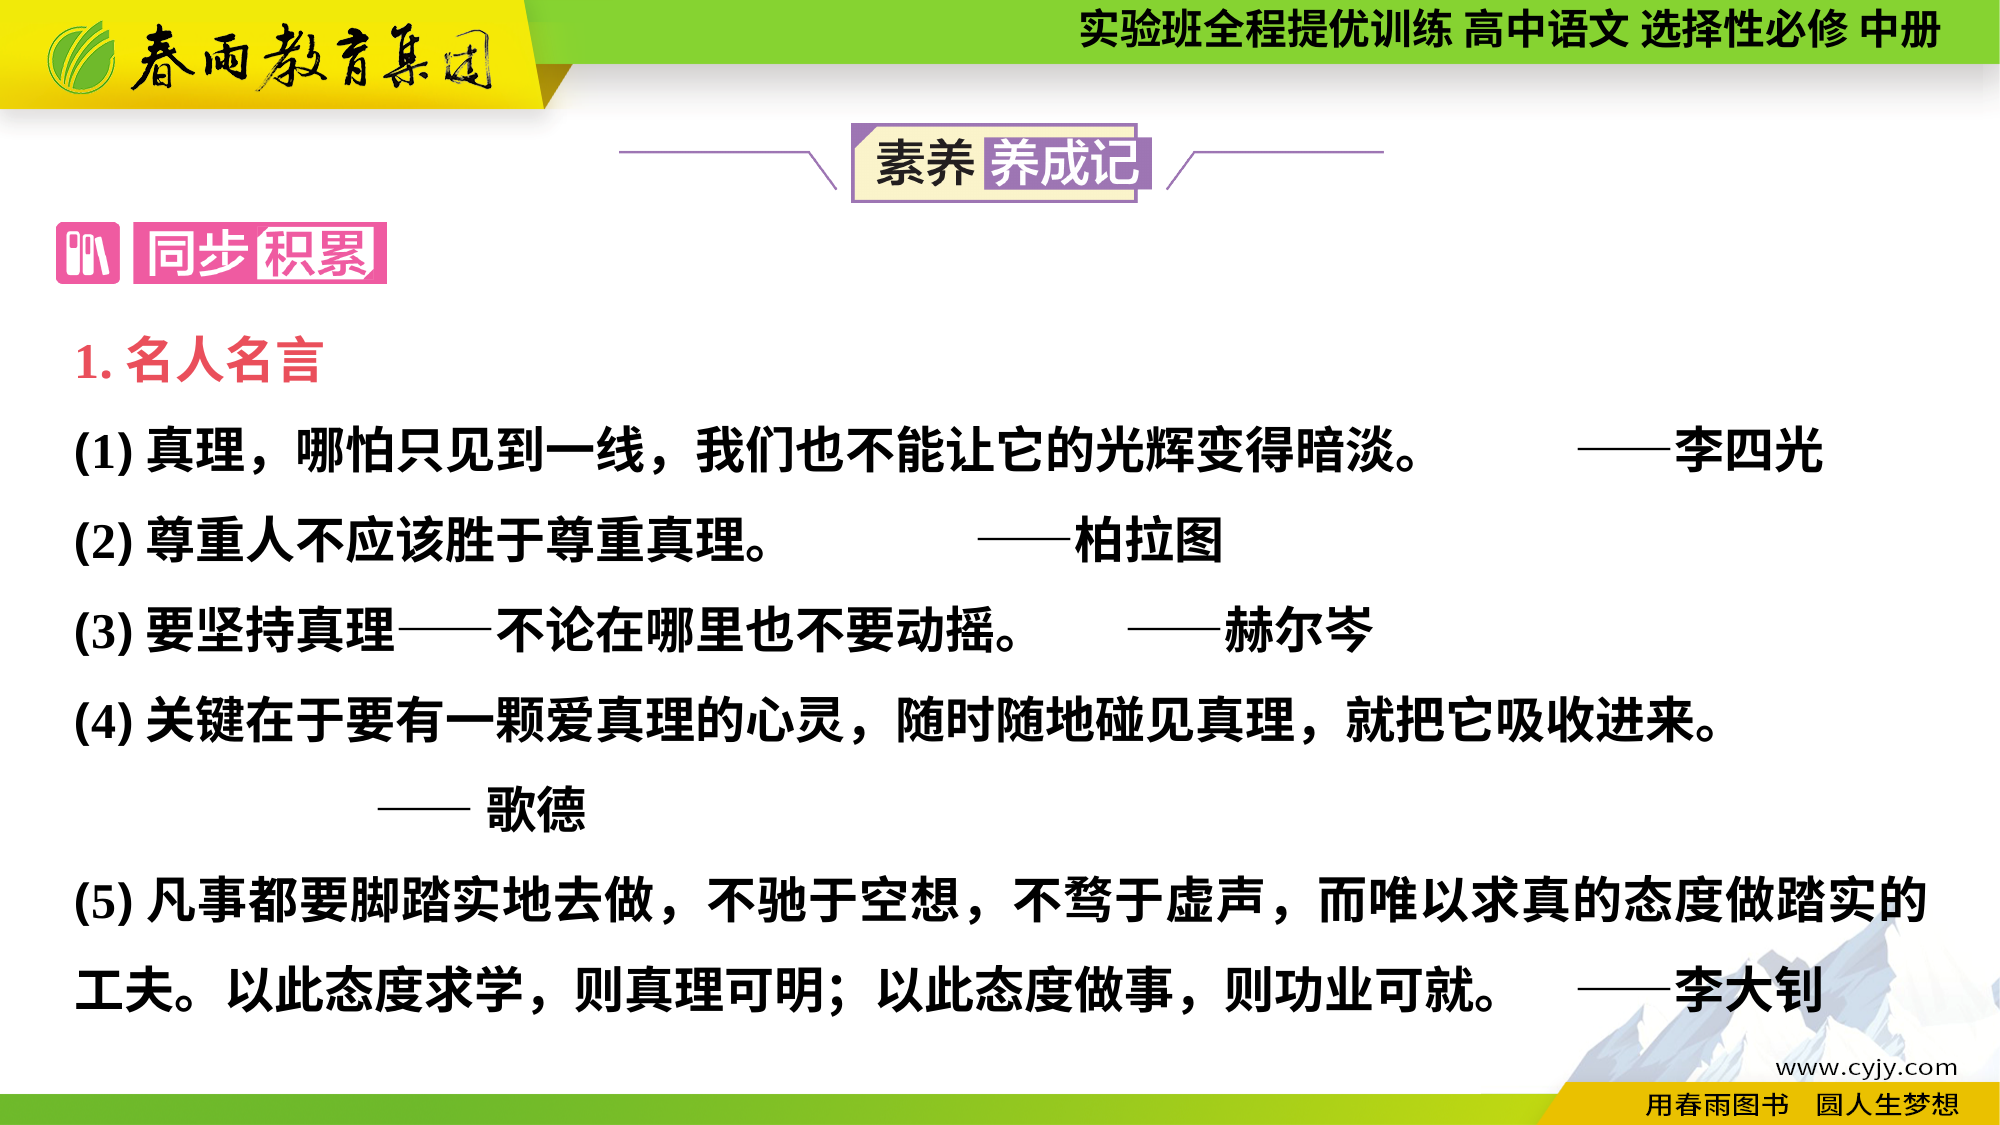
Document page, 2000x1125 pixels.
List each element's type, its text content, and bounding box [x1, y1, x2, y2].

list 1.名人名言 (1)真理，哪怕只见到一线，我们也不能让它的光辉变得暗淡。 ——李四光 (2)尊重人不应该胜于尊重真理。 ——柏拉图 (3)要坚持真理——不论在哪里也不要动摇。 ——赫尔岑 (4)关键在于要有一颗爱真理的心灵，随时随地碰见真理，就把它吸收进来。 ——歌德 (5)凡事都要脚踏实地去做，不驰于空想，不骛于虚声，而唯以求真的态度做踏实的工夫。以此态度求学，则真理可明；以此态度做事，则功业可就。 ——李大钊 [59, 290, 1944, 1033]
picture [0, 0, 2000, 1125]
